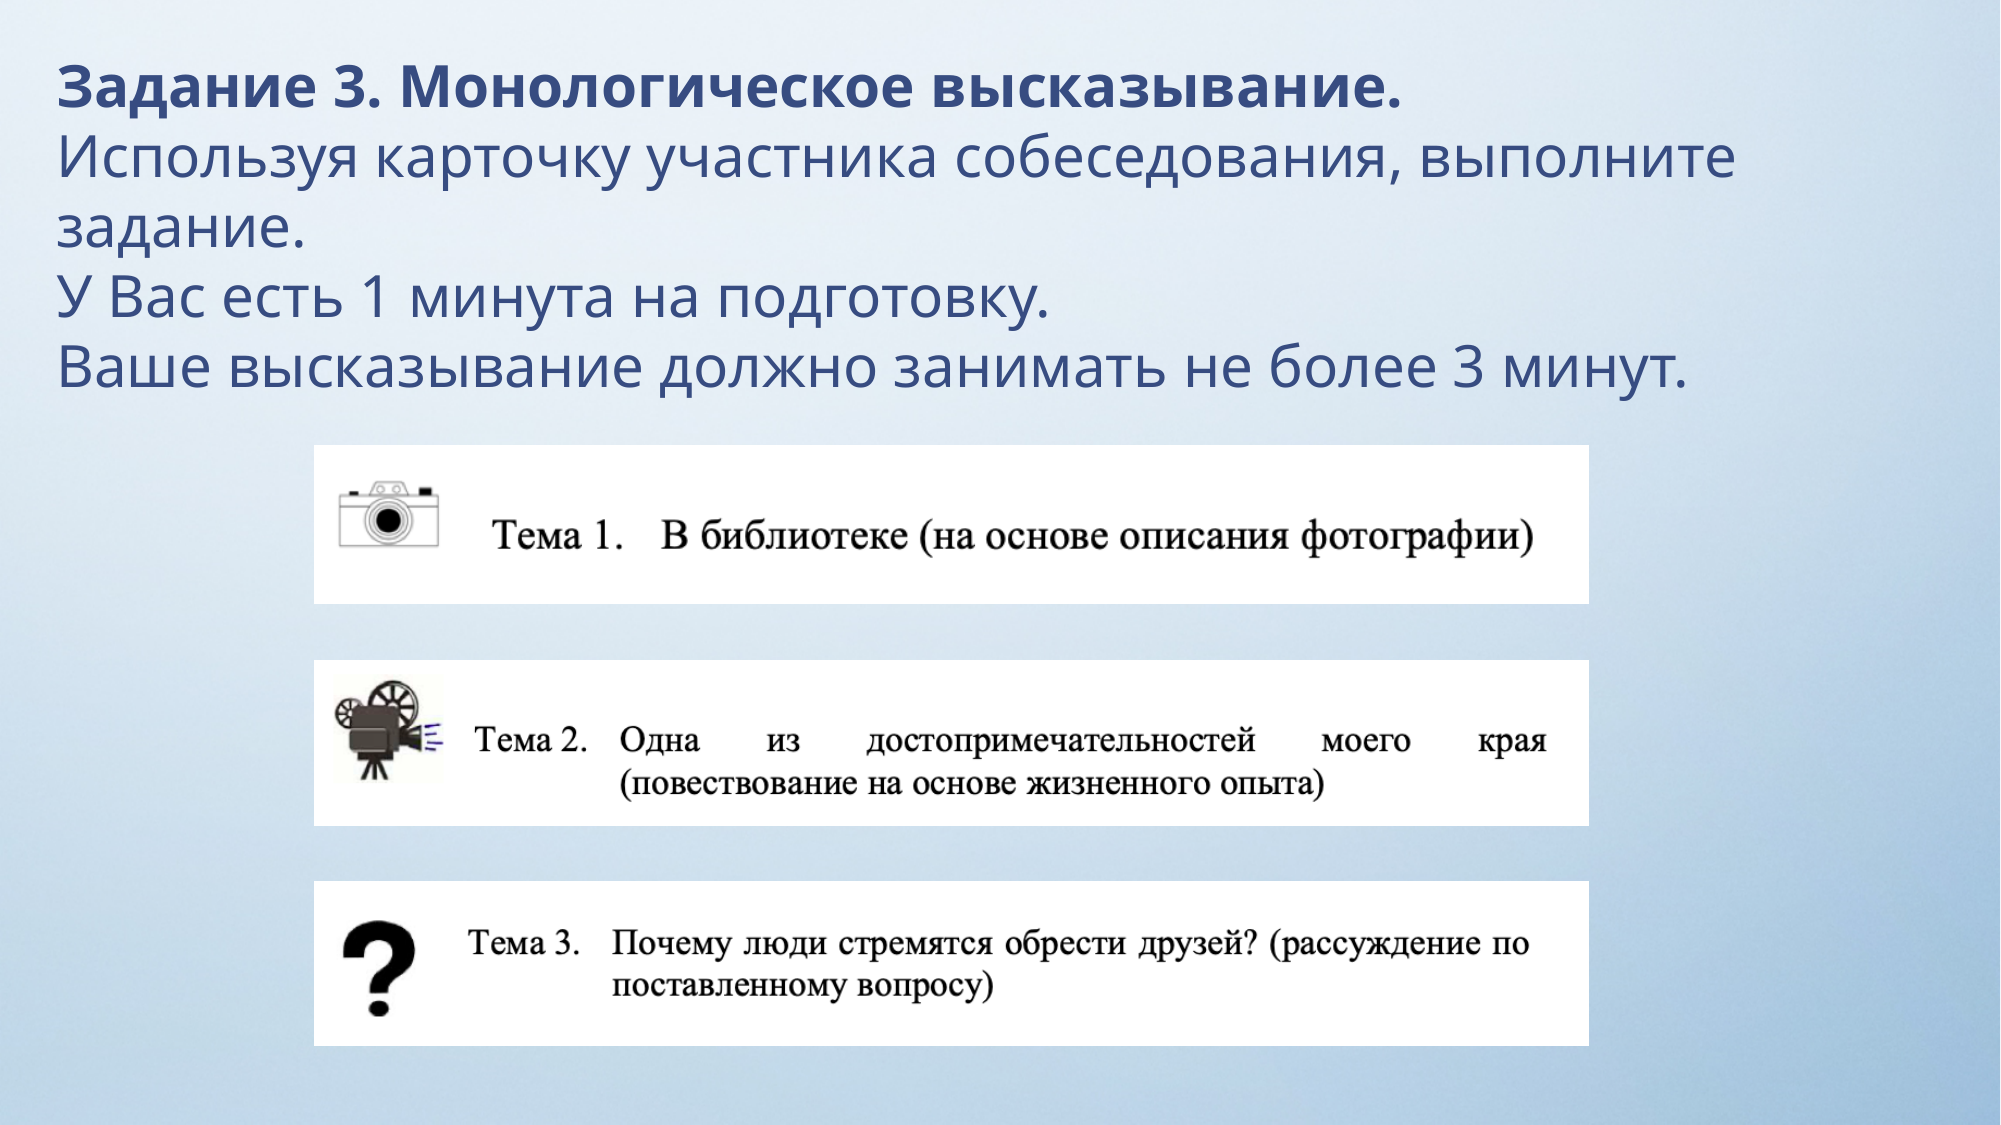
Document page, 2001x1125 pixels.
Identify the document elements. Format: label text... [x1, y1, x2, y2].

picture [0, 0, 2001, 1125]
text_box Задание 3. Монологическое высказывание. Используя карточку участника собеседования, выполните задание. У Вас есть 1 минута на подготовку. Ваше высказывание должно занимать не более 3 минут. [41, 41, 1959, 477]
